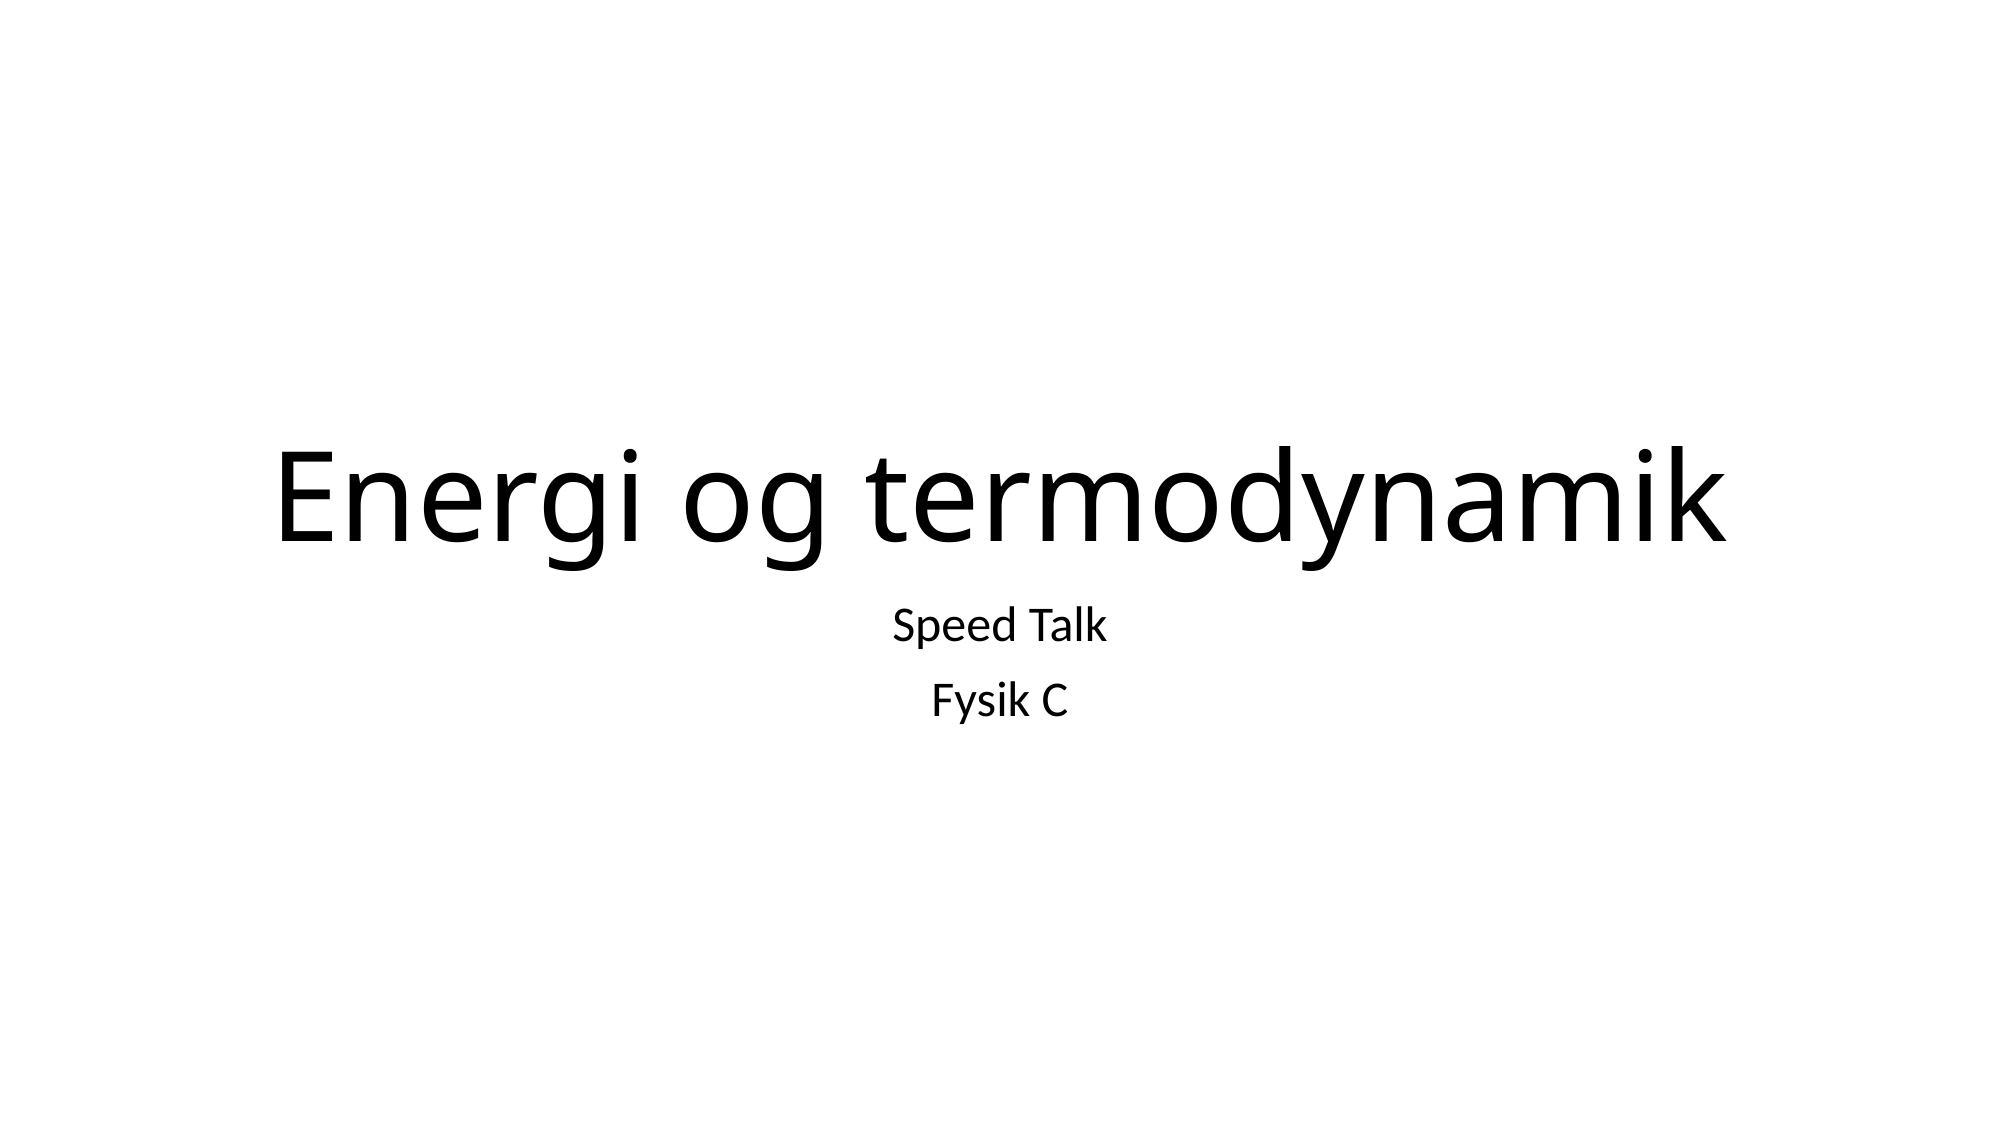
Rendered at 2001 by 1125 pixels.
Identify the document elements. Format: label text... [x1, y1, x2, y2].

title Energi og termodynamik [249, 184, 1750, 576]
subtitle Speed Talk Fysik C [249, 590, 1750, 863]
